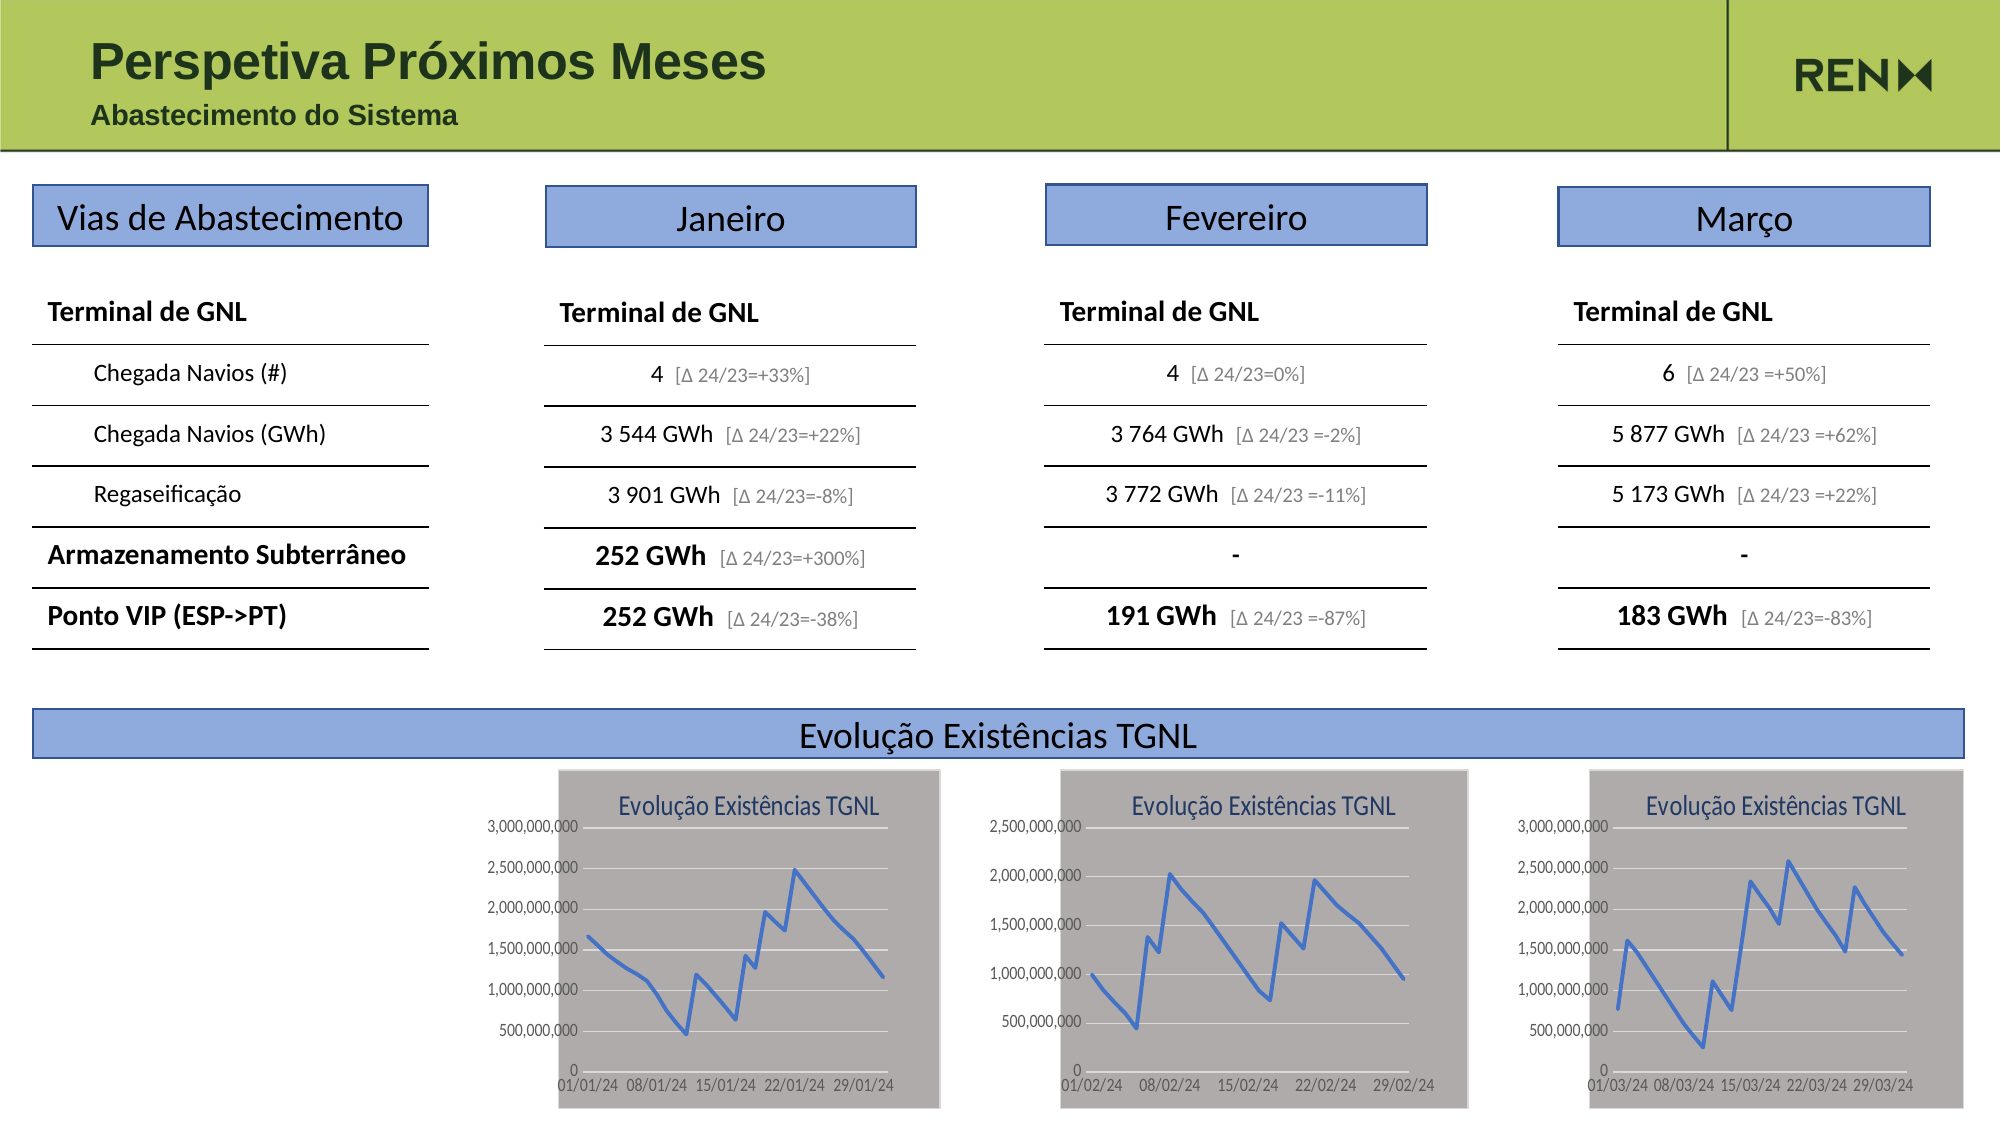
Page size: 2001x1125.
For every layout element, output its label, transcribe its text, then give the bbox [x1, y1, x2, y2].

table_cell 5 877 GWh [Δ 24/23 =+62%] [1559, 406, 1930, 465]
text_box Evolução Existências TGNL [32, 708, 1965, 759]
table_cell 252 GWh [Δ 24/23=+300%] [545, 529, 916, 588]
chart [989, 769, 1469, 1110]
table_cell 3 901 GWh [Δ 24/23=-8%] [545, 468, 916, 527]
table_header Terminal de GNL [1559, 285, 1930, 344]
chart [1517, 769, 1965, 1110]
table_cell Regaseificação [34, 467, 429, 526]
table_cell 191 GWh [Δ 24/23 =-87%] [1046, 589, 1427, 648]
table_cell 4 [Δ 24/23=0%] [1046, 345, 1427, 405]
table_cell Chegada Navios (#) [34, 345, 429, 405]
table_header Terminal de GNL [1046, 285, 1427, 344]
table_cell 3 544 GWh [Δ 24/23=+22%] [545, 407, 916, 466]
table_cell 3 772 GWh [Δ 24/23 =-11%] [1046, 467, 1427, 526]
table_cell 3 764 GWh [Δ 24/23 =-2%] [1046, 406, 1427, 465]
text_box Perspetiva Próximos Meses [88, 25, 1630, 90]
text_box Fevereiro [1045, 183, 1428, 246]
table_cell Ponto VIP (ESP->PT) [34, 589, 429, 648]
table_cell - [1559, 528, 1930, 587]
table_cell 5 173 GWh [Δ 24/23 =+22%] [1559, 467, 1930, 526]
table_cell 4 [Δ 24/23=+33%] [545, 346, 916, 405]
text_box Janeiro [545, 185, 917, 248]
text_box Abastecimento do Sistema [88, 94, 1630, 131]
table_cell 252 GWh [Δ 24/23=-38%] [545, 590, 916, 649]
table_header Terminal de GNL [545, 286, 916, 345]
table_cell 183 GWh [Δ 24/23=-83%] [1559, 589, 1930, 648]
table_cell 6 [Δ 24/23 =+50%] [1559, 345, 1930, 405]
table_cell Chegada Navios (GWh) [34, 406, 429, 465]
text_box Março [1557, 186, 1931, 247]
table_cell - [1046, 528, 1427, 587]
chart [487, 769, 941, 1110]
picture [0, 0, 2000, 1125]
table_header Terminal de GNL [34, 285, 429, 344]
text_box Vias de Abastecimento [32, 184, 429, 247]
table_cell Armazenamento Subterrâneo [34, 528, 429, 587]
